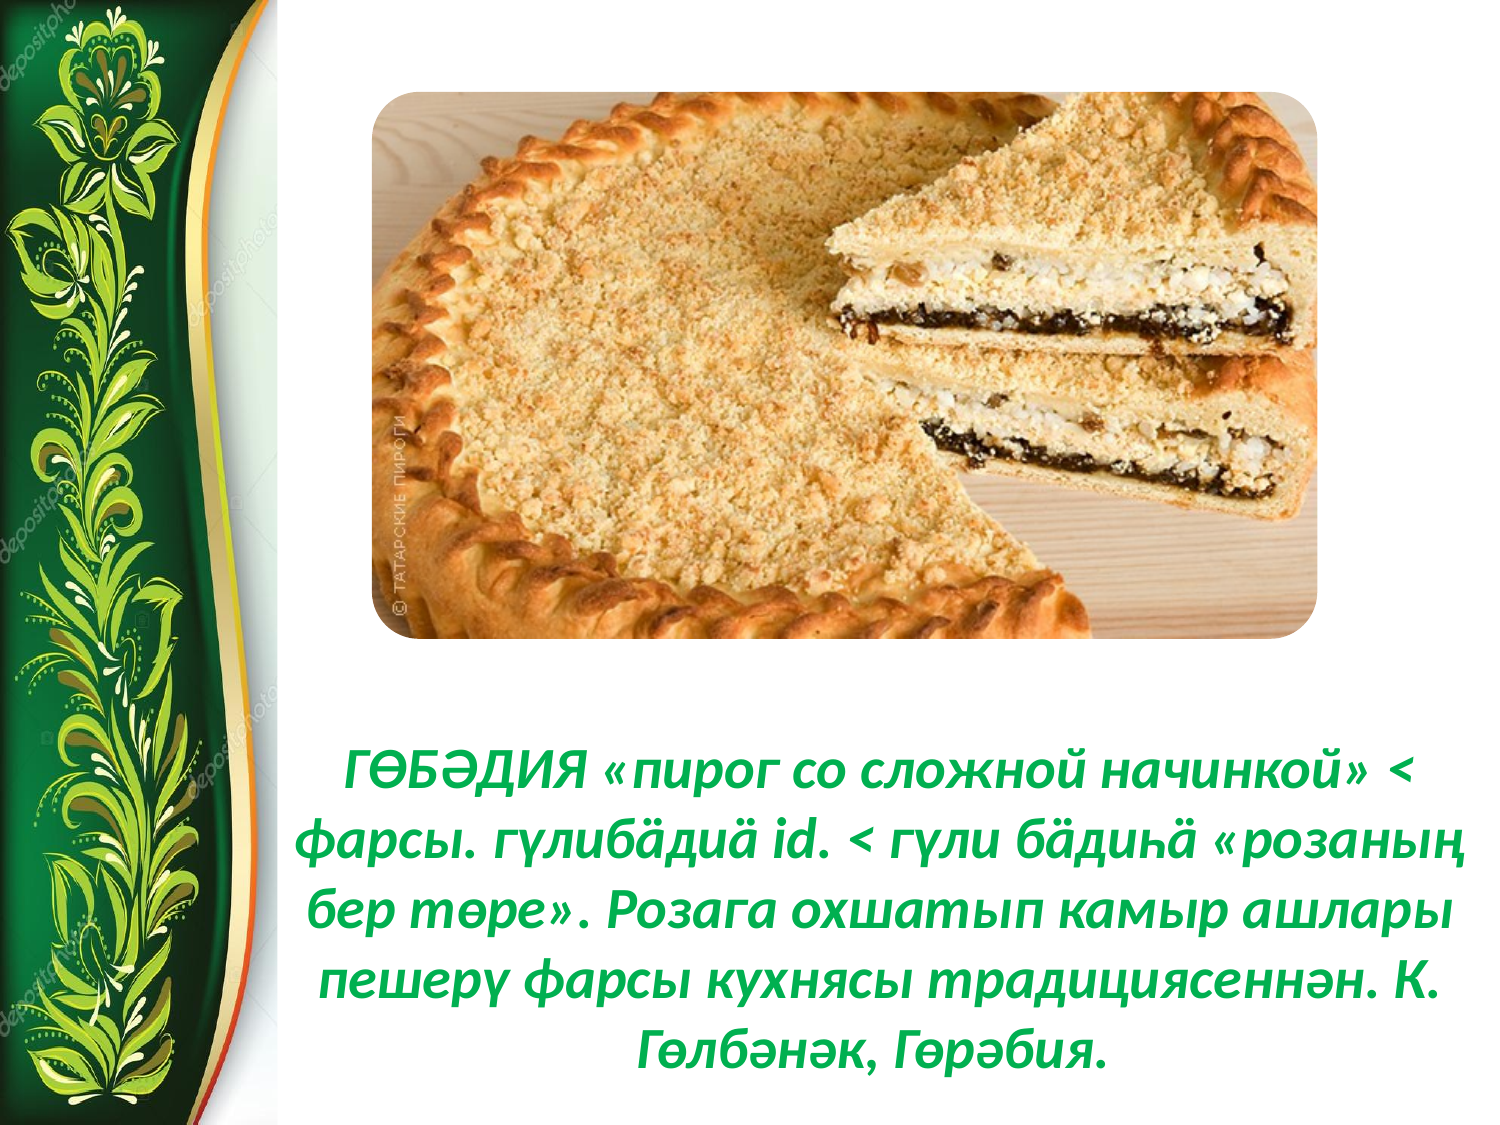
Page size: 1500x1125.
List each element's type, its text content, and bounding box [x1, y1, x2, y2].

picture [0, 0, 278, 1125]
title ГӨБӘДИЯ «пирог со сложной начинкой» < фарсы. гүлибäдиä id. < гүли бäдиһä «розаның бер төре». Розага охшатып камыр ашлары пешерү фарсы кухнясы традициясеннән. К. Гөлбәнәк, Гөрәбия. [282, 846, 1500, 1034]
picture [371, 91, 1318, 640]
